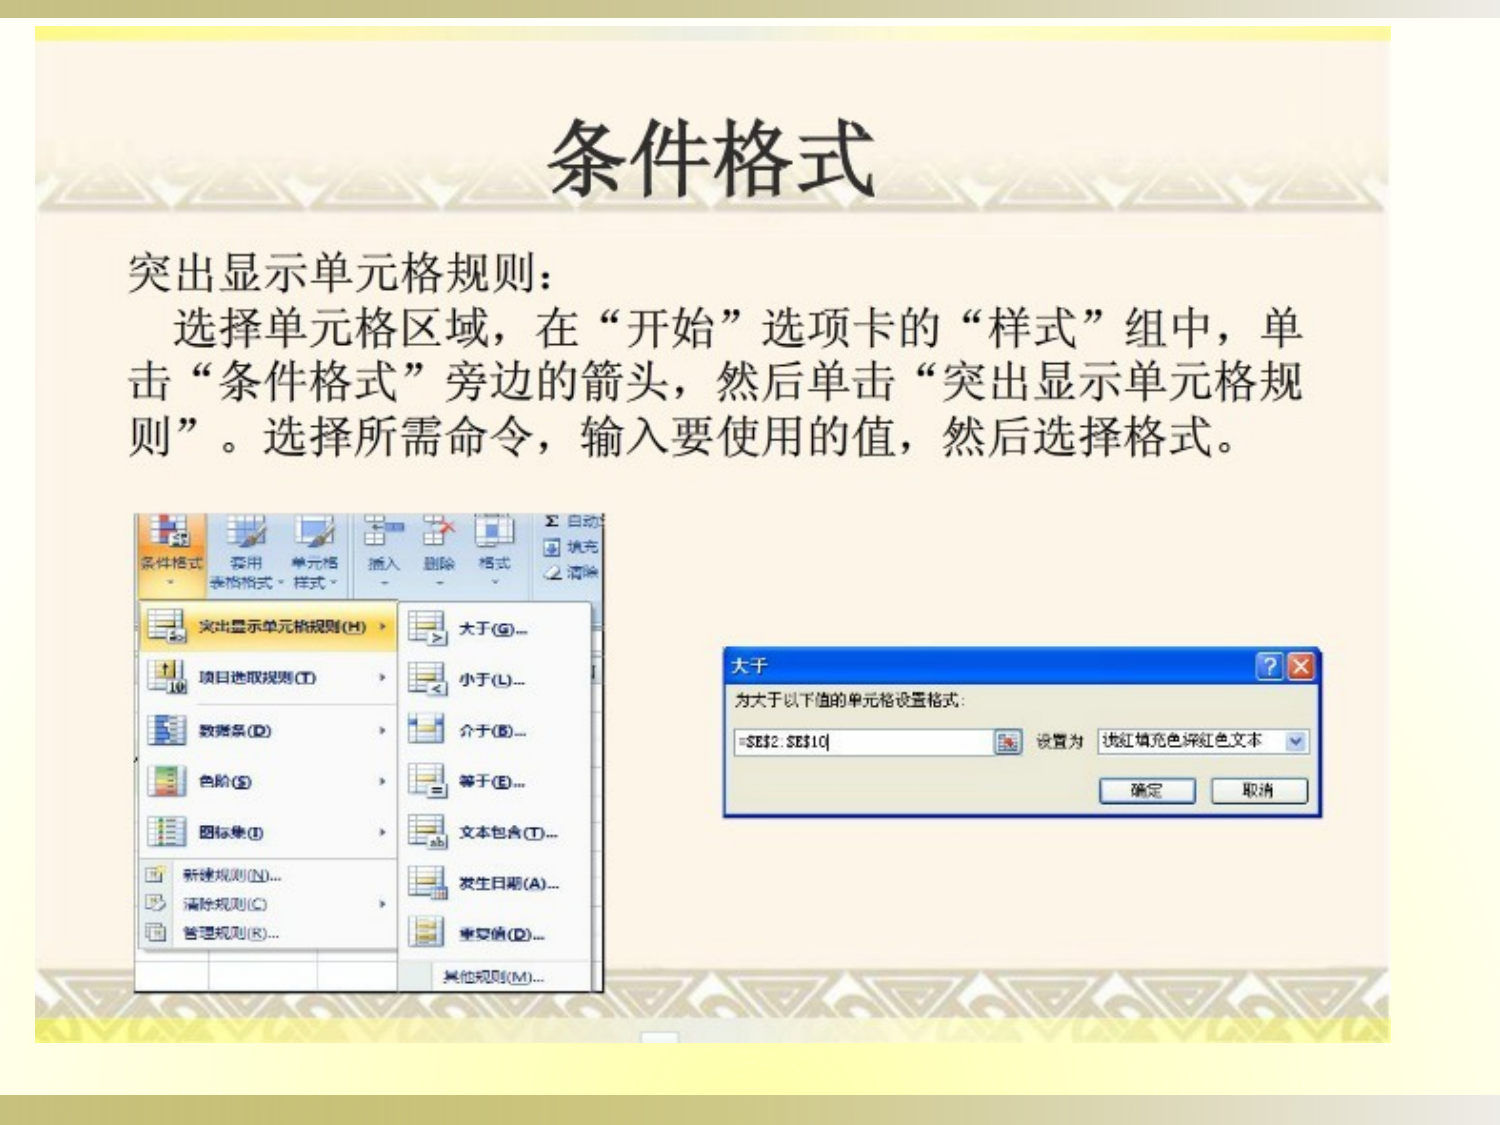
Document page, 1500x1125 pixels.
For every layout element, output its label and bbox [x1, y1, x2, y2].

picture [34, 25, 1392, 1044]
